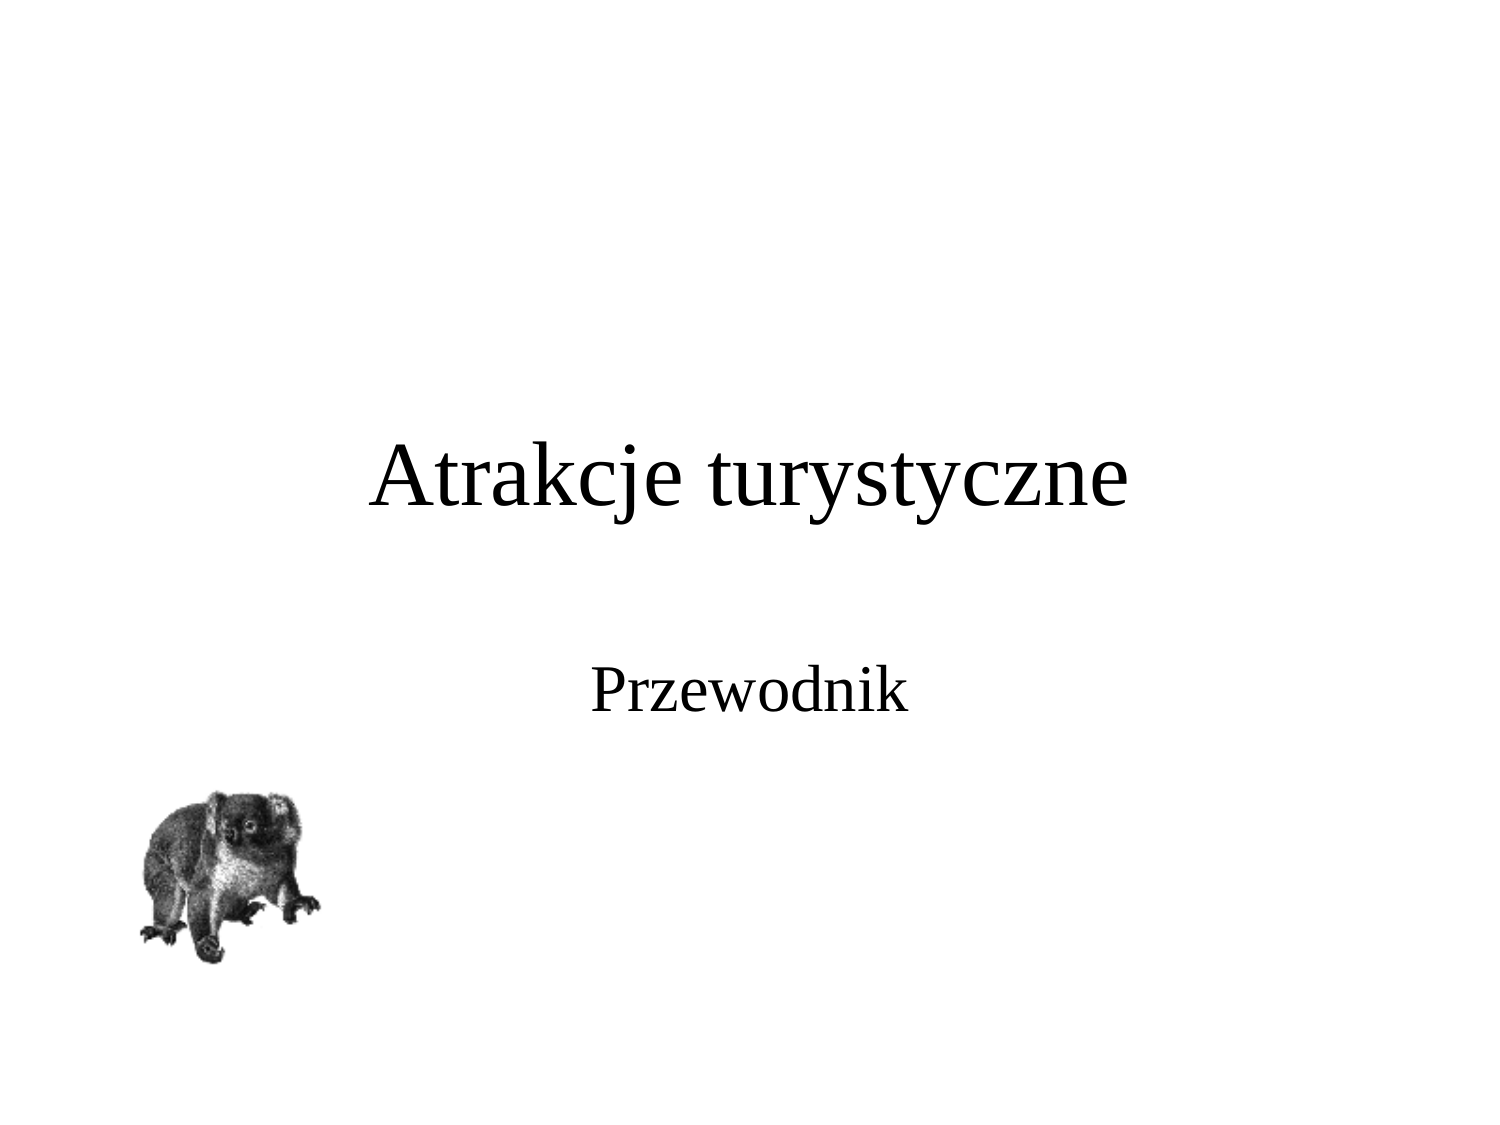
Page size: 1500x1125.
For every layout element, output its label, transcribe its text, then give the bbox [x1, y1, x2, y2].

subtitle Przewodnik [225, 637, 1275, 925]
picture [137, 787, 326, 970]
title Atrakcje turystyczne [112, 375, 1388, 563]
